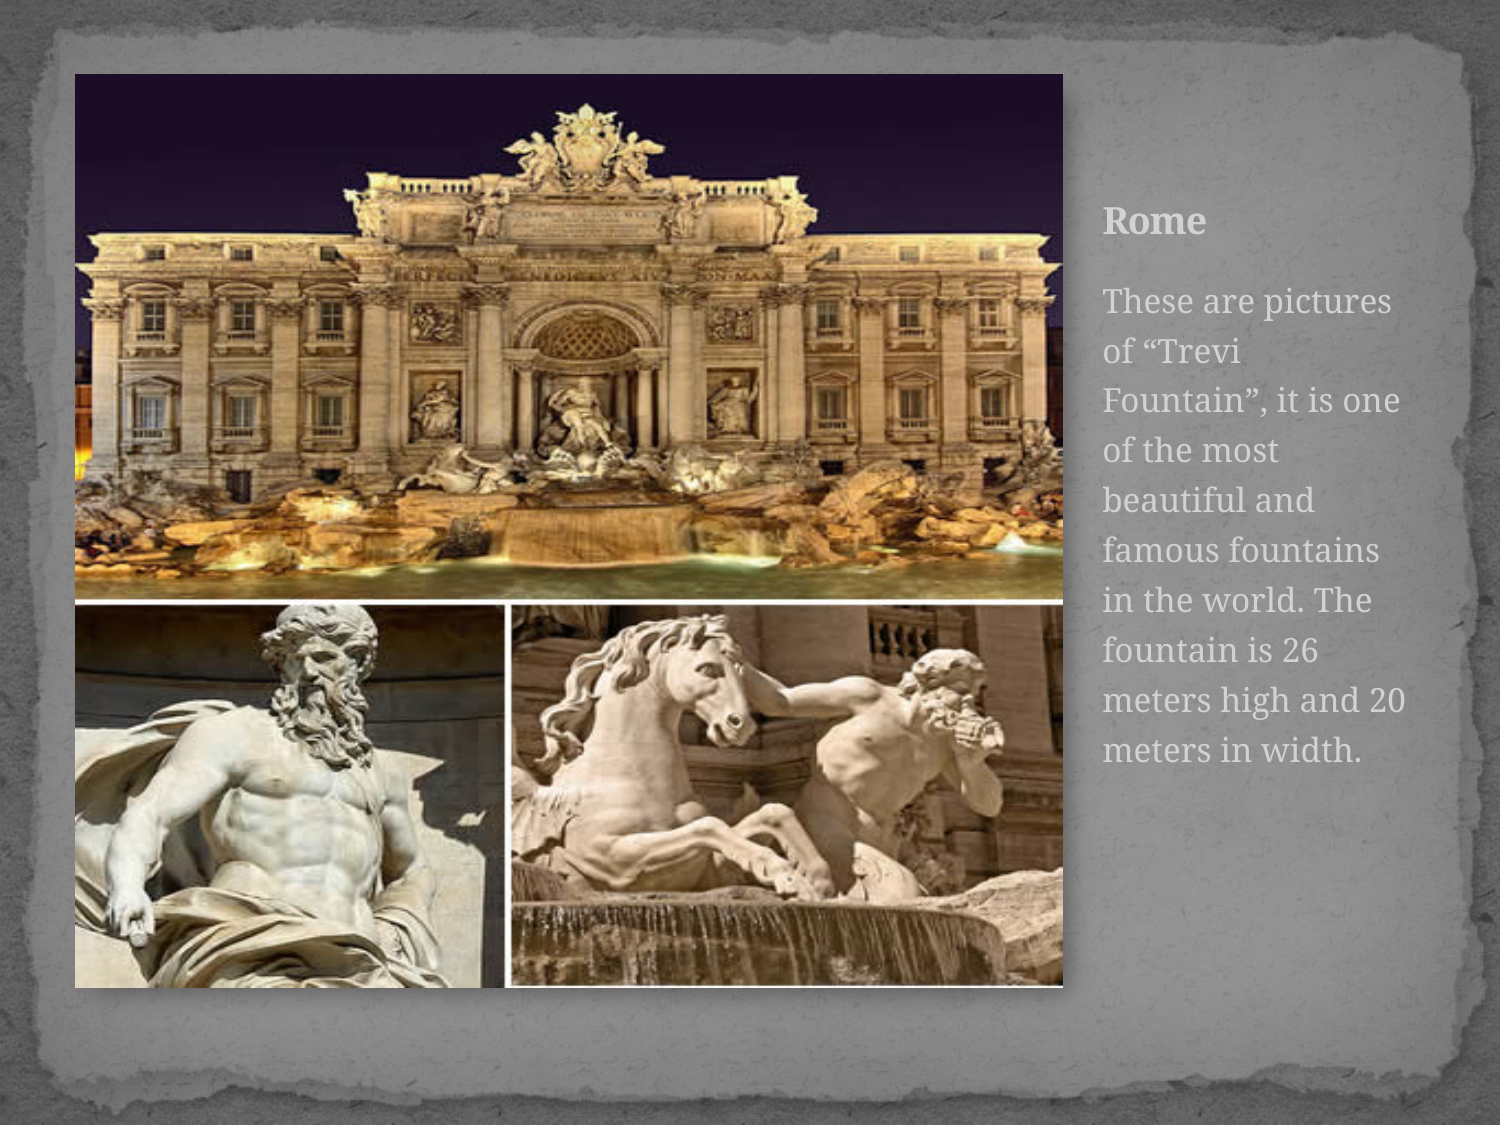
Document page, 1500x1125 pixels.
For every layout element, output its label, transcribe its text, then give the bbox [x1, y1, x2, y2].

picture [75, 74, 1063, 989]
list These are pictures of “Trevi Fountain”, it is one of the most beautiful and famous fountains in the world. The fountain is 26 meters high and 20 meters in width. [1087, 262, 1425, 988]
title Rome [1087, 74, 1425, 250]
